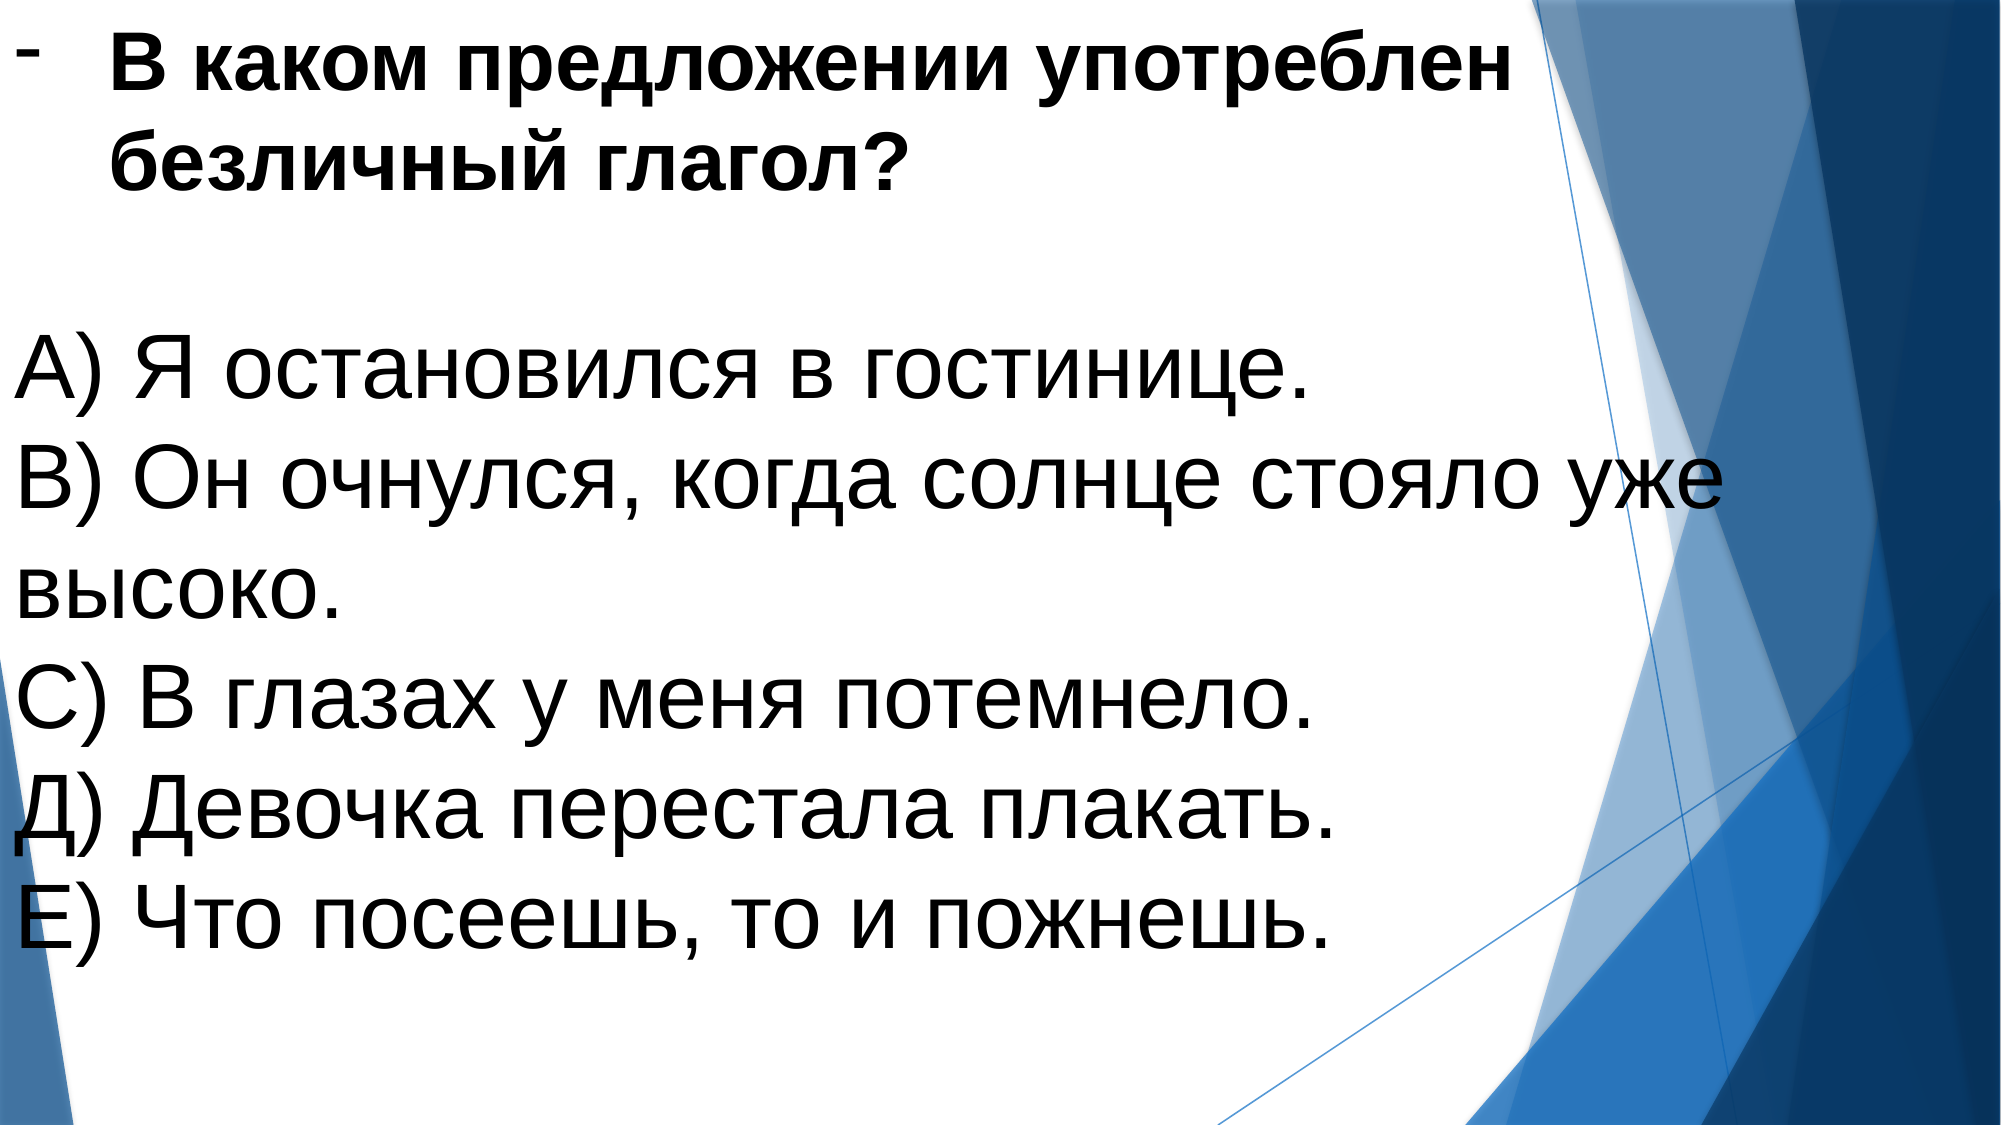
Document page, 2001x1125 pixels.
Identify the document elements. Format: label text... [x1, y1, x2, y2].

text_box В каком предложении употреблен безличный глагол? А) Я остановился в гостинице. В) Он очнулся, когда солнце стояло уже высоко. С) В глазах у меня потемнело. Д) Девочка перестала плакать. Е) Что посеешь, то и пожнешь. [0, 0, 2000, 975]
